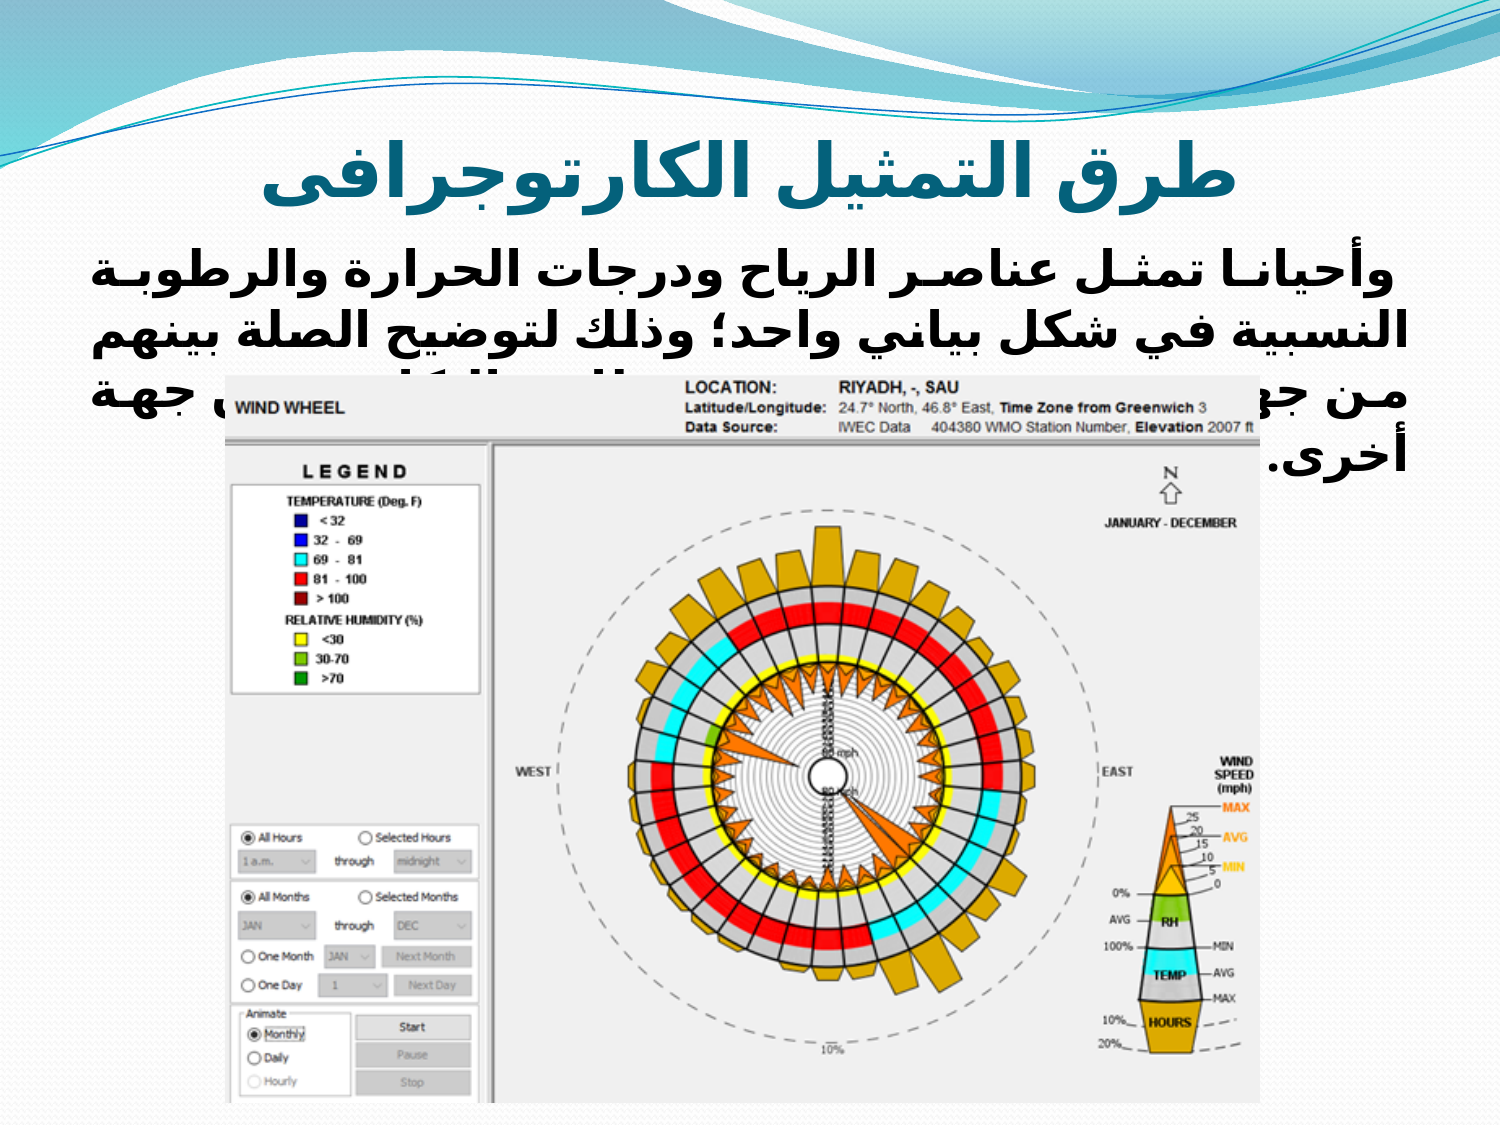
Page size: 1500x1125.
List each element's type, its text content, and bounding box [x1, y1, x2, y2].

picture [224, 374, 1261, 1104]
title طرق التمثيل الكارتوجرافى [75, 115, 1425, 213]
list وأحيانا تمثل عناصر الرياح ودرجات الحرارة والرطوبة النسبية في شكل بياني واحد؛ وذلك لتوضيح الصلة بينهم من جهة، وبينهم وبين حدوث مظاهر التكاثف من جهة أخرى. [75, 224, 1425, 1100]
